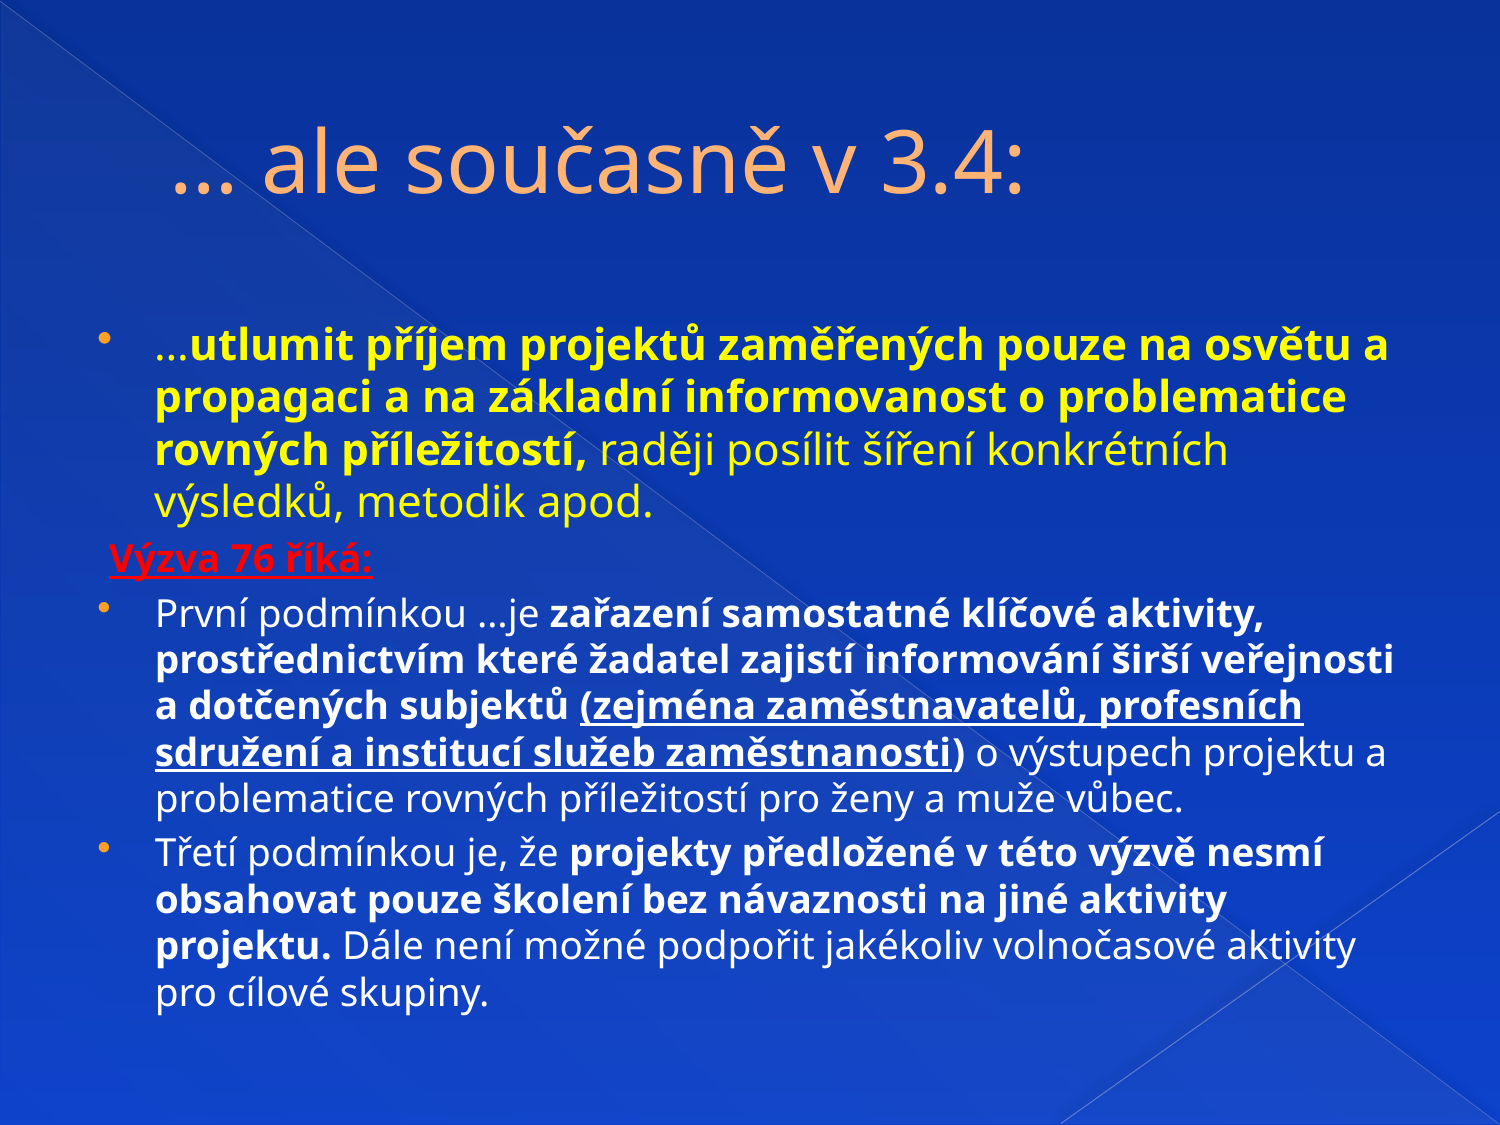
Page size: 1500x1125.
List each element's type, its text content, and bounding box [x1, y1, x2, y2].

list …utlumit příjem projektů zaměřených pouze na osvětu a propagaci a na základní informovanost o problematice rovných příležitostí, raději posílit šíření konkrétních výsledků, metodik apod. Výzva 76 říká: První podmínkou …je zařazení samostatné klíčové aktivity, prostřednictvím které žadatel zajistí informování širší veřejnosti a dotčených subjektů (zejména zaměstnavatelů, profesních sdružení a institucí služeb zaměstnanosti) o výstupech projektu a problematice rovných příležitostí pro ženy a muže vůbec. Třetí podmínkou je, že projekty předložené v této výzvě nesmí obsahovat pouze školení bez návaznosti na jiné aktivity projektu. Dále není možné podpořit jakékoliv volnočasové aktivity pro cílové skupiny. [75, 308, 1425, 1059]
title … ale současně v 3.4: [75, 43, 1425, 274]
